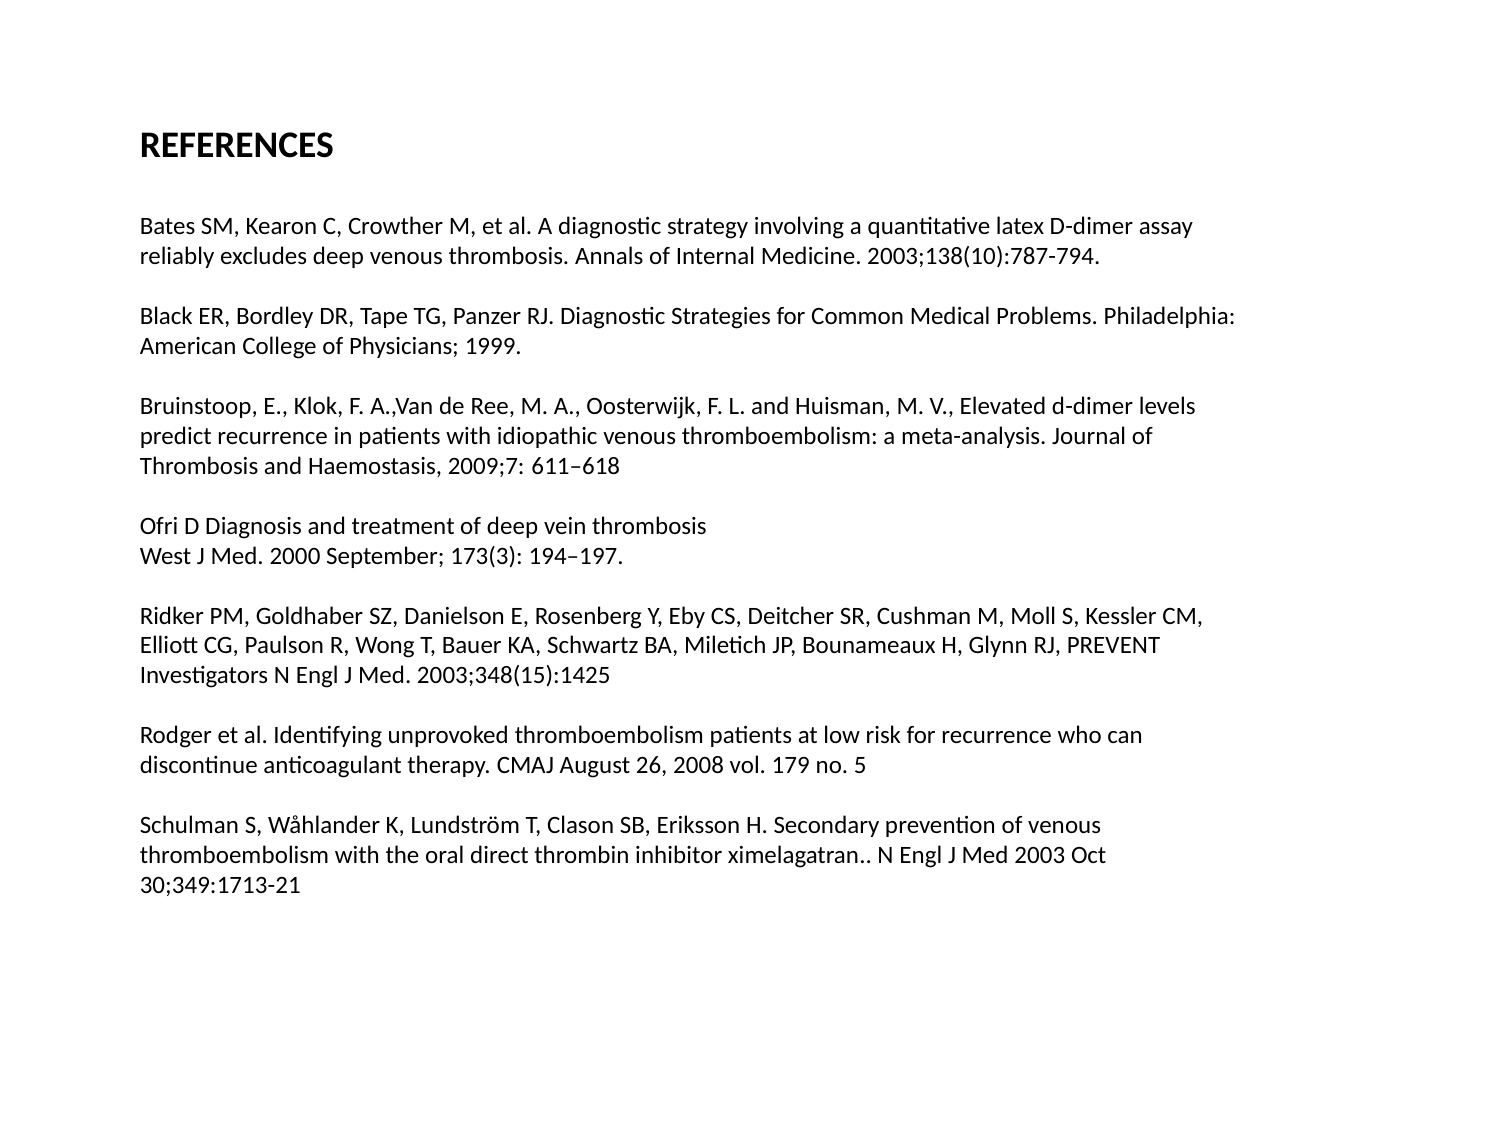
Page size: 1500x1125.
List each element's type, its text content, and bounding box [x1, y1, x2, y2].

text_box REFERENCES Bates SM, Kearon C, Crowther M, et al. A diagnostic strategy involving a quantitative latex D-dimer assay reliably excludes deep venous thrombosis. Annals of Internal Medicine. 2003;138(10):787-794. Black ER, Bordley DR, Tape TG, Panzer RJ. Diagnostic Strategies for Common Medical Problems. Philadelphia: American College of Physicians; 1999. Bruinstoop, E., Klok, F. A.,Van de Ree, M. A., Oosterwijk, F. L. and Huisman, M. V., Elevated d-dimer levels predict recurrence in patients with idiopathic venous thromboembolism: a meta-analysis. Journal of Thrombosis and Haemostasis, 2009;7: 611–618 Ofri D Diagnosis and treatment of deep vein thrombosis West J Med. 2000 September; 173(3): 194–197. Ridker PM, Goldhaber SZ, Danielson E, Rosenberg Y, Eby CS, Deitcher SR, Cushman M, Moll S, Kessler CM, Elliott CG, Paulson R, Wong T, Bauer KA, Schwartz BA, Miletich JP, Bounameaux H, Glynn RJ, PREVENT Investigators N Engl J Med. 2003;348(15):1425 Rodger et al. Identifying unprovoked thromboembolism patients at low risk for recurrence who can discontinue anticoagulant therapy. CMAJ August 26, 2008 vol. 179 no. 5 Schulman S, Wåhlander K, Lundström T, Clason SB, Eriksson H. Secondary prevention of venous thromboembolism with the oral direct thrombin inhibitor ximelagatran.. N Engl J Med 2003 Oct 30;349:1713-21 [124, 112, 1263, 906]
